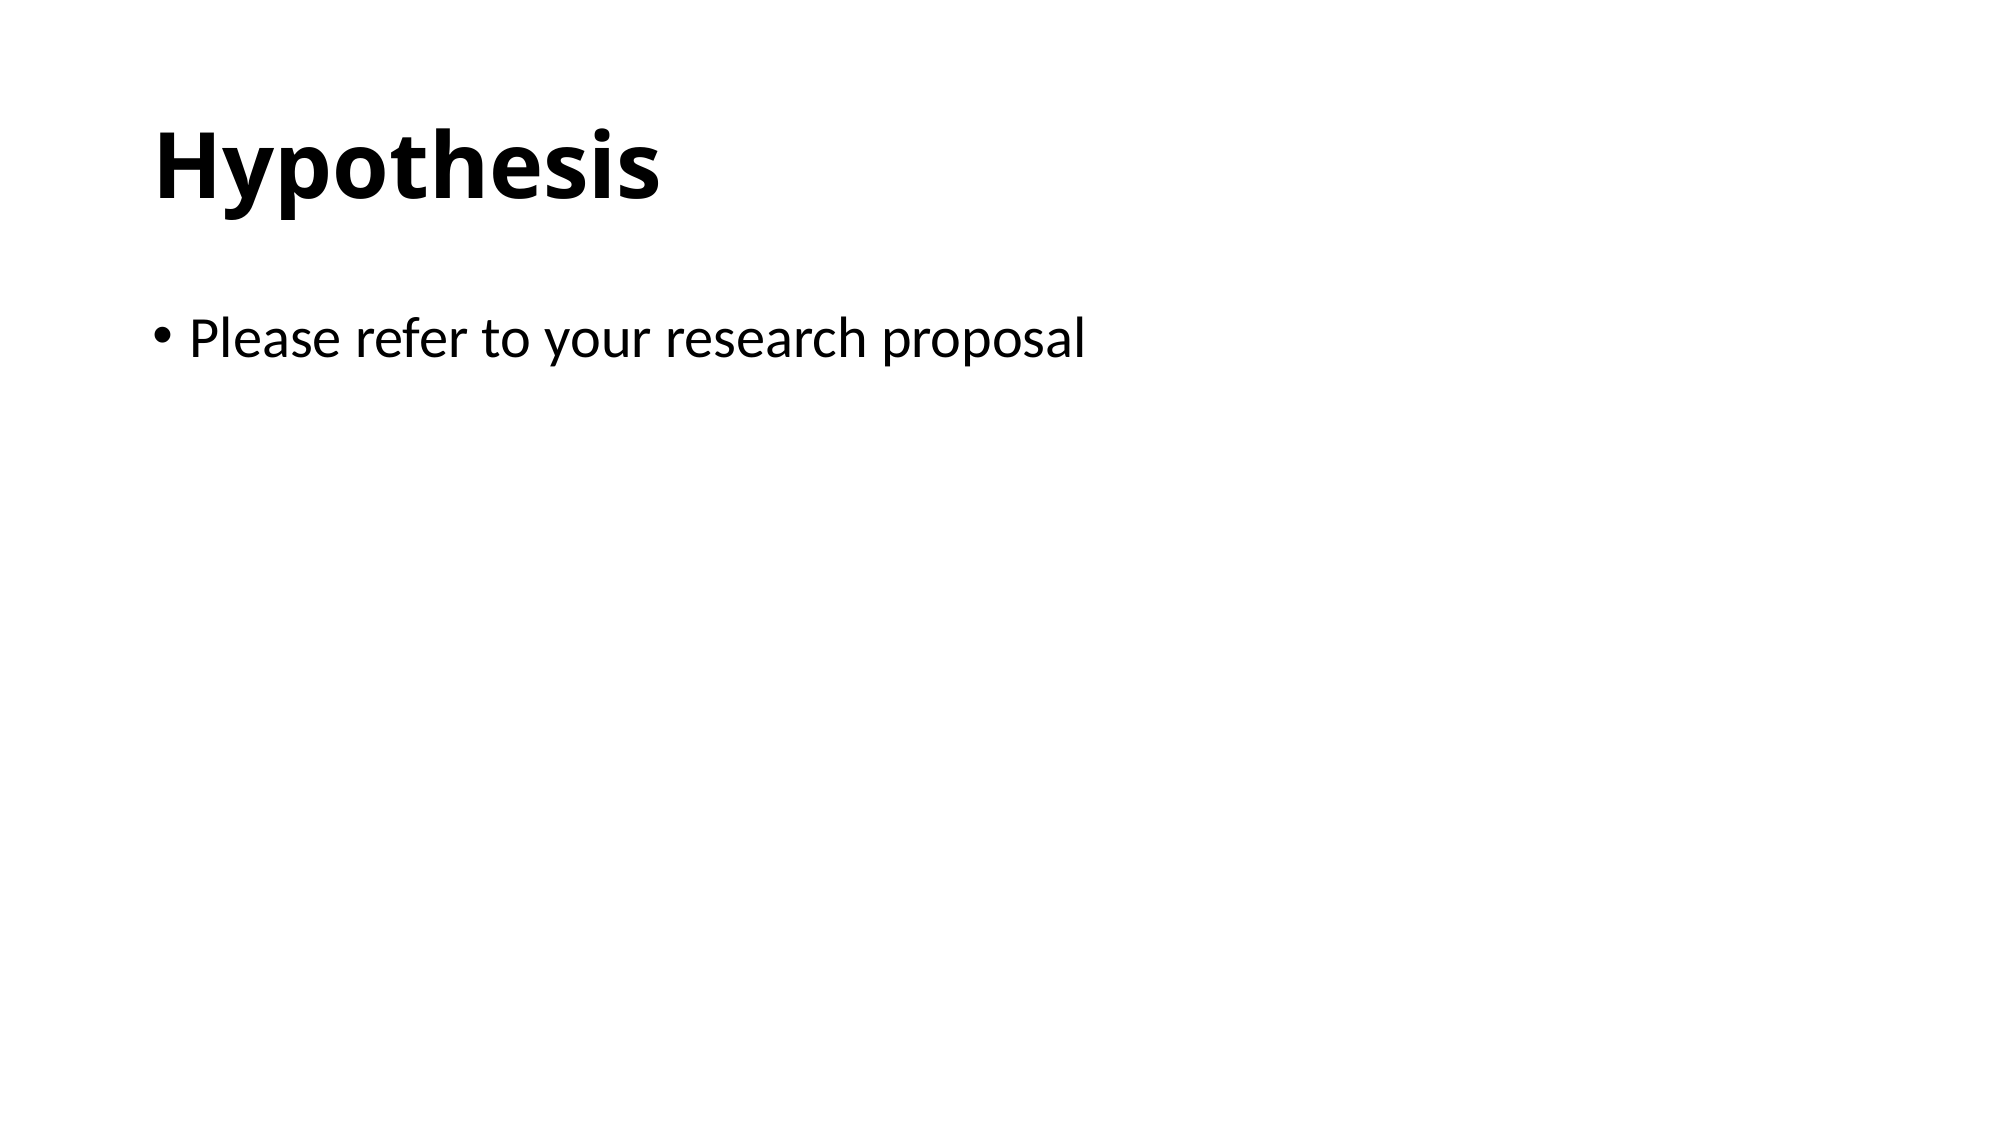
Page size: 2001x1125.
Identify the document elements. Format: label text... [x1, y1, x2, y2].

list Please refer to your research proposal [137, 299, 1863, 1014]
title Hypothesis [137, 59, 1863, 278]
